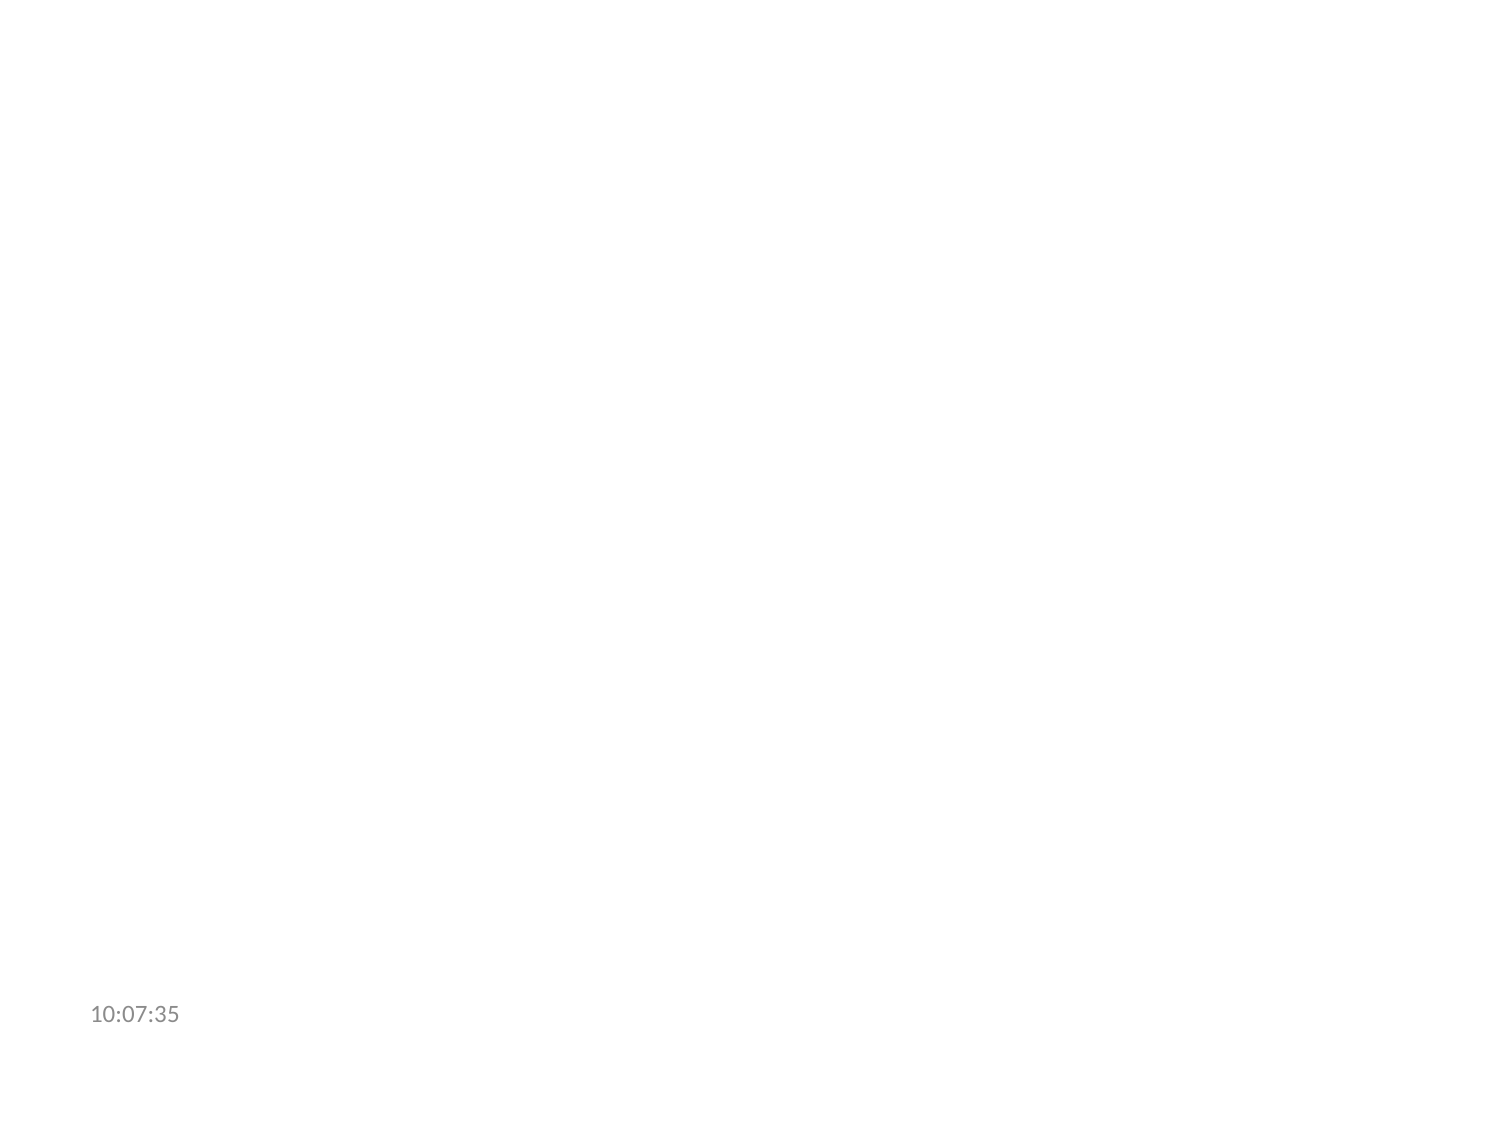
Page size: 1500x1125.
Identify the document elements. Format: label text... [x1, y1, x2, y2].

text_box 15:35:09 [75, 982, 425, 1043]
